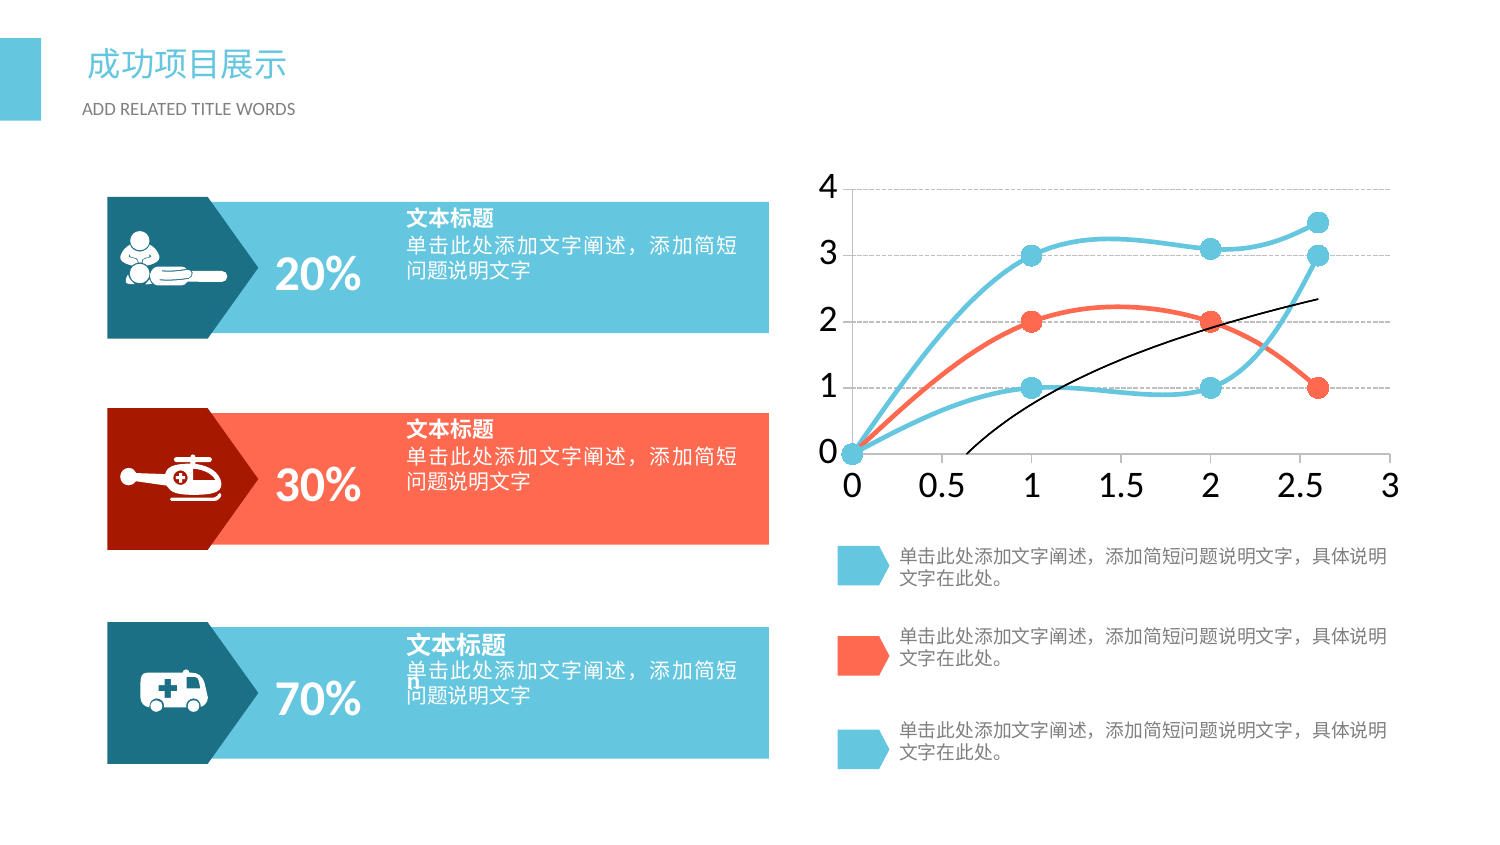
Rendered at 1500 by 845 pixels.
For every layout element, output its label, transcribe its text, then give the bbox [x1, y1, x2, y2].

text_box [262, 411, 771, 547]
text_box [406, 629, 738, 709]
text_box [406, 415, 738, 495]
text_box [107, 621, 259, 765]
text_box [262, 200, 771, 335]
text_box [406, 203, 738, 284]
text_box 20% [274, 240, 362, 301]
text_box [107, 407, 259, 551]
text_box [835, 727, 892, 772]
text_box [107, 196, 259, 339]
text_box 30% [274, 451, 362, 512]
chart [806, 163, 1412, 514]
text_box 70% [274, 665, 362, 726]
text_box 单击此处添加文字阐述，添加简短问题说明文字，具体说明文字在此处。 [884, 711, 1412, 771]
text_box [835, 633, 892, 678]
text_box [262, 625, 771, 761]
text_box 单击此处添加文字阐述，添加简短问题说明文字，具体说明文字在此处。 [884, 537, 1412, 598]
text_box [835, 543, 892, 588]
text_box 单击此处添加文字阐述，添加简短问题说明文字，具体说明文字在此处。 [884, 616, 1412, 677]
